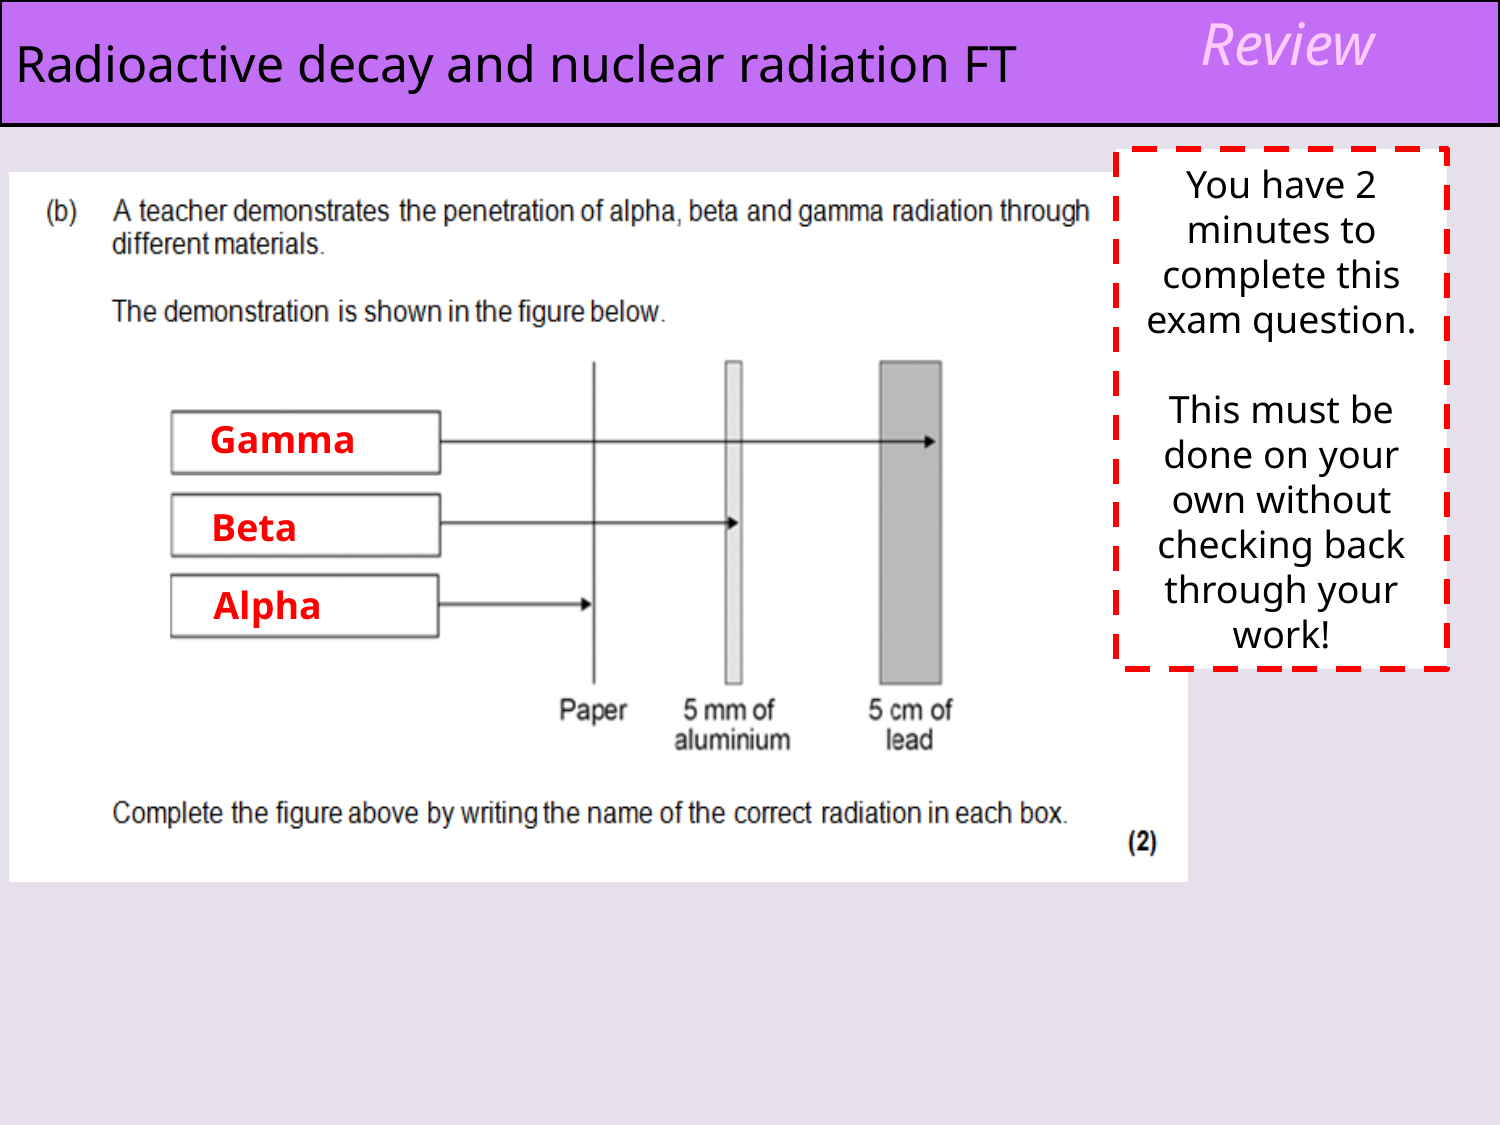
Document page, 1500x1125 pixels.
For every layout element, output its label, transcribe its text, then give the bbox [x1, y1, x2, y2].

title Radioactive decay and nuclear radiation FT [0, 0, 1500, 127]
text_box Review [1185, 0, 1390, 85]
text_box You have 2 minutes to complete this exam question. This must be done on your own without checking back through your work! [1114, 147, 1449, 671]
picture [8, 172, 1188, 882]
